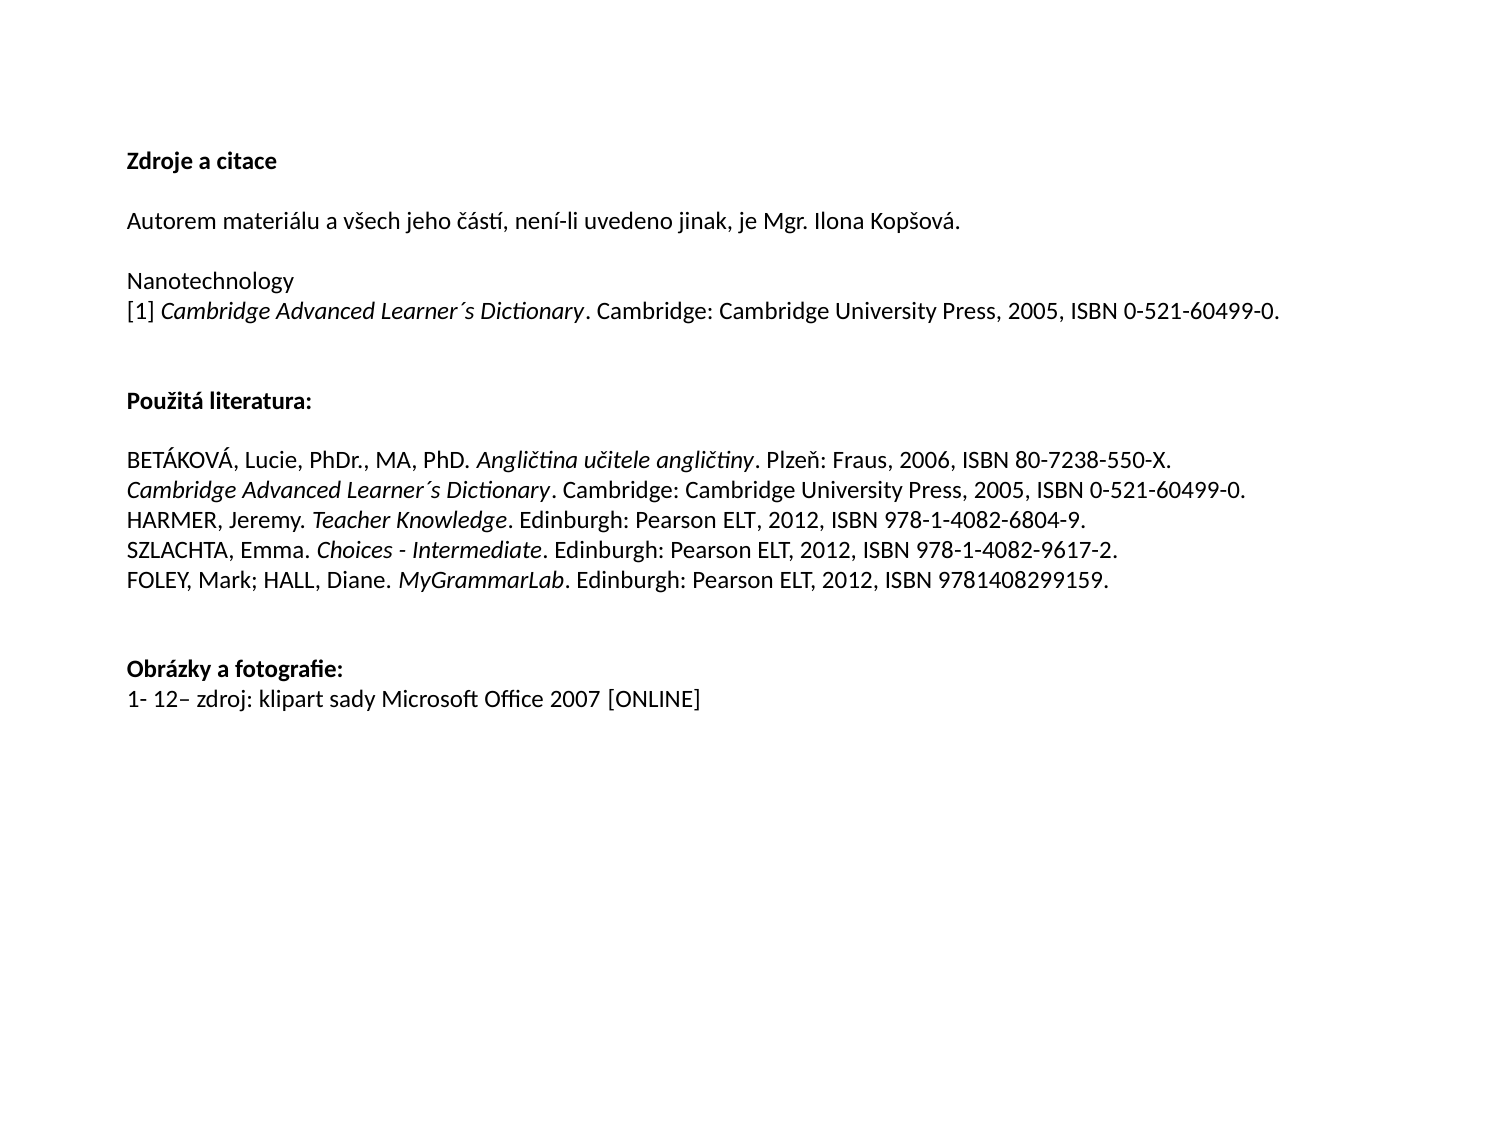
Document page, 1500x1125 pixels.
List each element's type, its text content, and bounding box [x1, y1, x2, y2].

text_box Obrázky a fotografie: 1- 12– zdroj: klipart sady Microsoft Office 2007 [ONLINE] [112, 645, 863, 720]
text_box Zdroje a citace Autorem materiálu a všech jeho částí, není-li uvedeno jinak, je Mgr. Ilona Kopšová. Nanotechnology [1] Cambridge Advanced Learner´s Dictionary. Cambridge: Cambridge University Press, 2005, ISBN 0-521-60499-0. Použitá literatura: BETÁKOVÁ, Lucie, PhDr., MA, PhD. Angličtina učitele angličtiny. Plzeň: Fraus, 2006, ISBN 80-7238-550-X. Cambridge Advanced Learner´s Dictionary. Cambridge: Cambridge University Press, 2005, ISBN 0-521-60499-0. HARMER, Jeremy. Teacher Knowledge. Edinburgh: Pearson ELT, 2012, ISBN 978-1-4082-6804-9. SZLACHTA, Emma. Choices - Intermediate. Edinburgh: Pearson ELT, 2012, ISBN 978-1-4082-9617-2. FOLEY, Mark; HALL, Diane. MyGrammarLab. Edinburgh: Pearson ELT, 2012, ISBN 9781408299159. [112, 137, 1376, 602]
